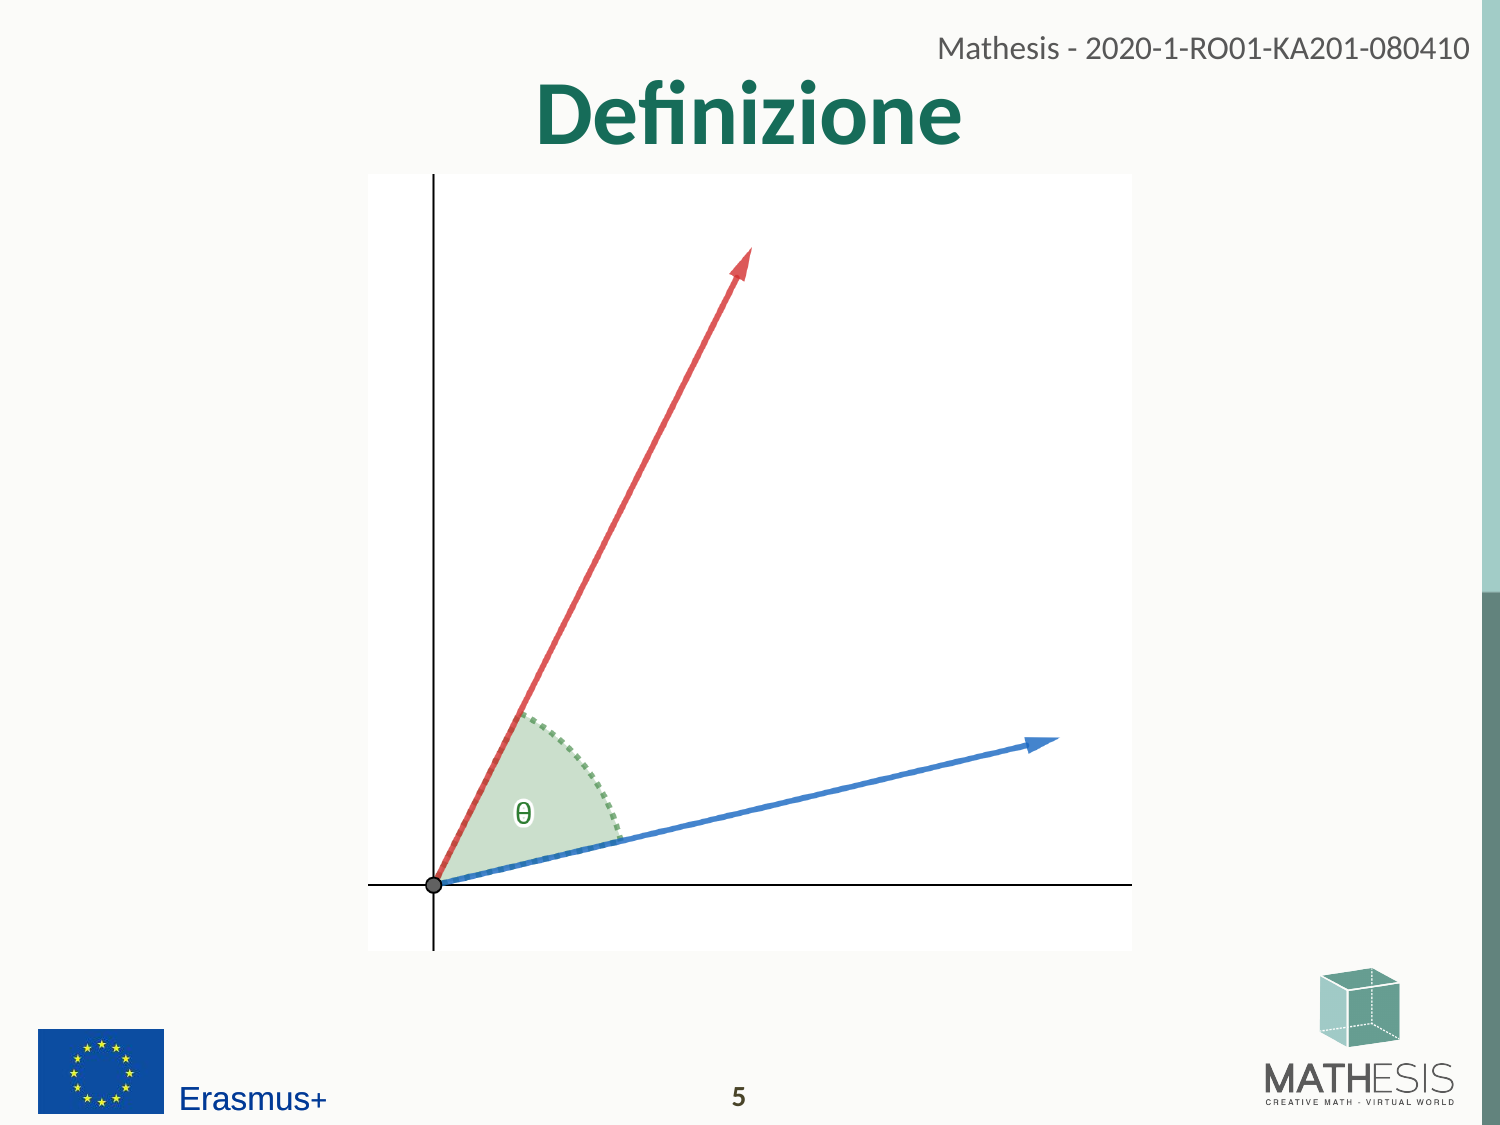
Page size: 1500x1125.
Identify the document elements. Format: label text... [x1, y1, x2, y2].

picture [38, 1029, 164, 1114]
list [75, 262, 1425, 1005]
title Definizione [75, 45, 1425, 233]
picture [368, 174, 1132, 951]
